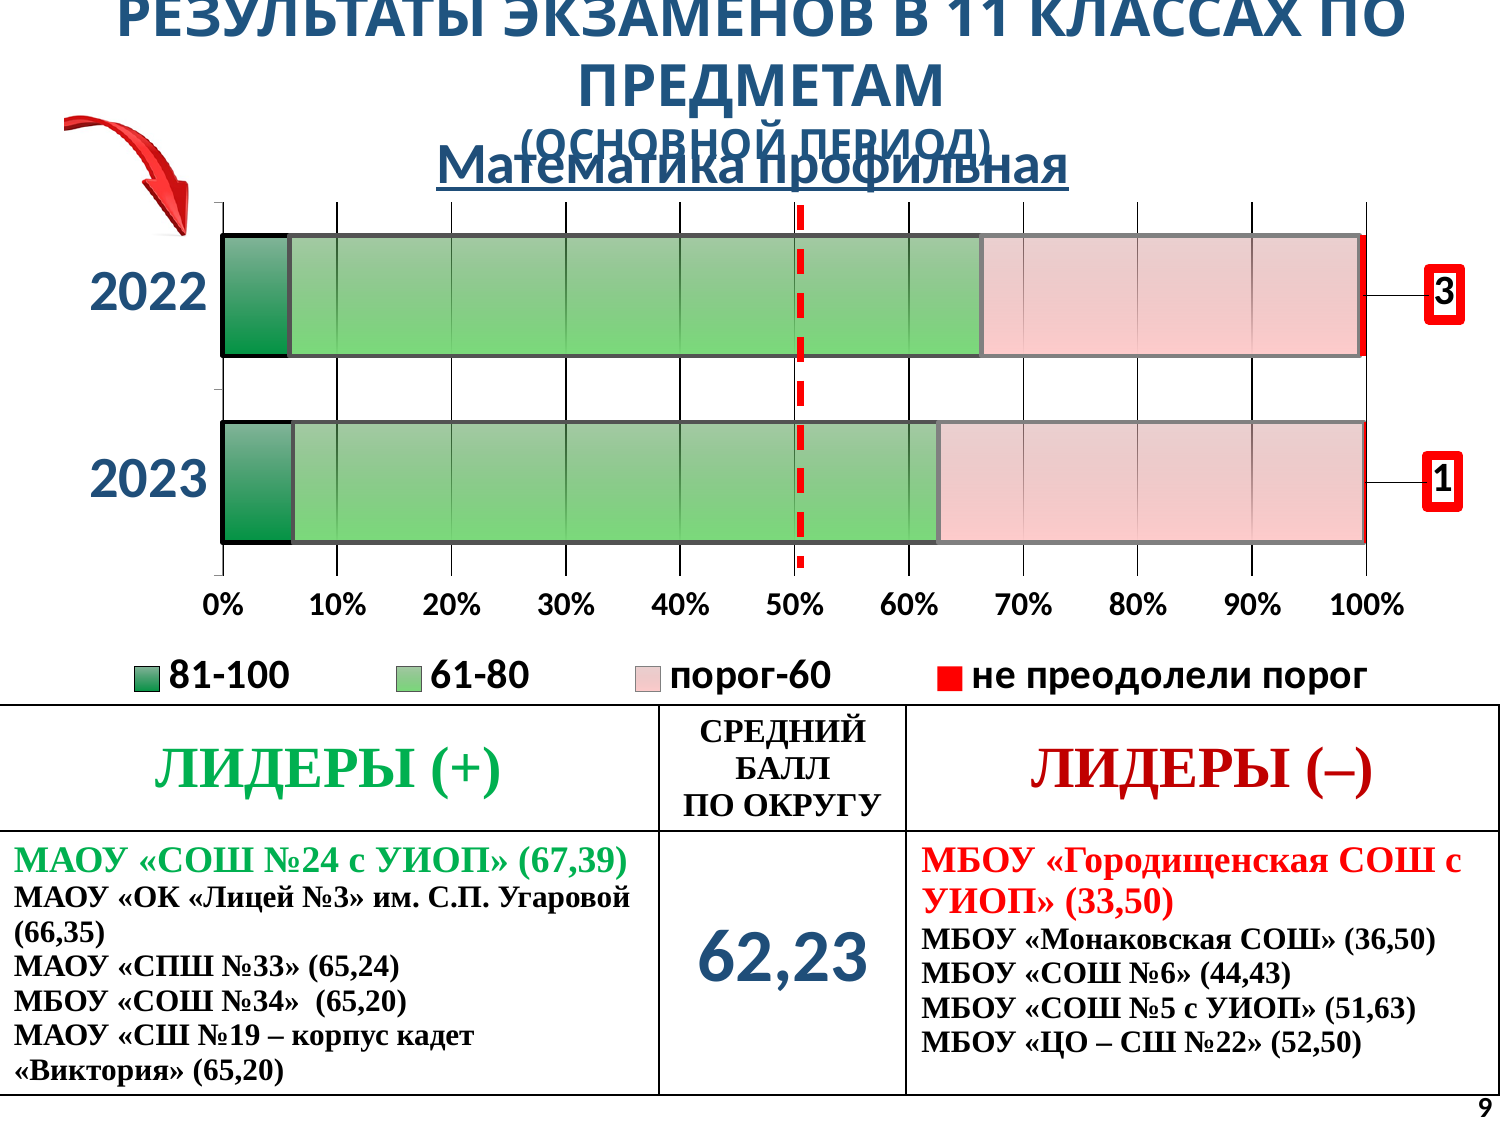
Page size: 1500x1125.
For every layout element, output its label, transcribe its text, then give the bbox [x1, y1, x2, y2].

table_header СРЕДНИЙ БАЛЛ ПО ОКРУГУ [660, 724, 905, 830]
table_cell МАОУ «СОШ №24 с УИОП» (67,39) МАОУ «ОК «Лицей №3» им. С.П. Угаровой (66,35) МАОУ «СПШ №33» (65,24) МБОУ «СОШ №34» (65,20) МАОУ «СШ №19 – корпус кадет «Виктория» (65,20) [0, 832, 658, 1094]
picture [64, 98, 210, 244]
text_box РЕЗУЛЬТАТЫ ЭКЗАМЕНОВ В 11 КЛАССАХ ПО ПРЕДМЕТАМ (ОСНОВНОЙ ПЕРИОД) [23, 22, 1500, 124]
chart [18, 101, 1486, 724]
table_header ЛИДЕРЫ (–) [907, 706, 1498, 830]
text_box 9 [1462, 1096, 1500, 1125]
table_cell МБОУ «Городищенская СОШ с УИОП» (33,50) МБОУ «Монаковская СОШ» (36,50) МБОУ «СОШ №6» (44,43) МБОУ «СОШ №5 с УИОП» (51,63) МБОУ «ЦО – СШ №22» (52,50) [907, 832, 1498, 1094]
table_header ЛИДЕРЫ (+) [0, 706, 658, 830]
table_cell 62,23 [660, 832, 905, 1094]
